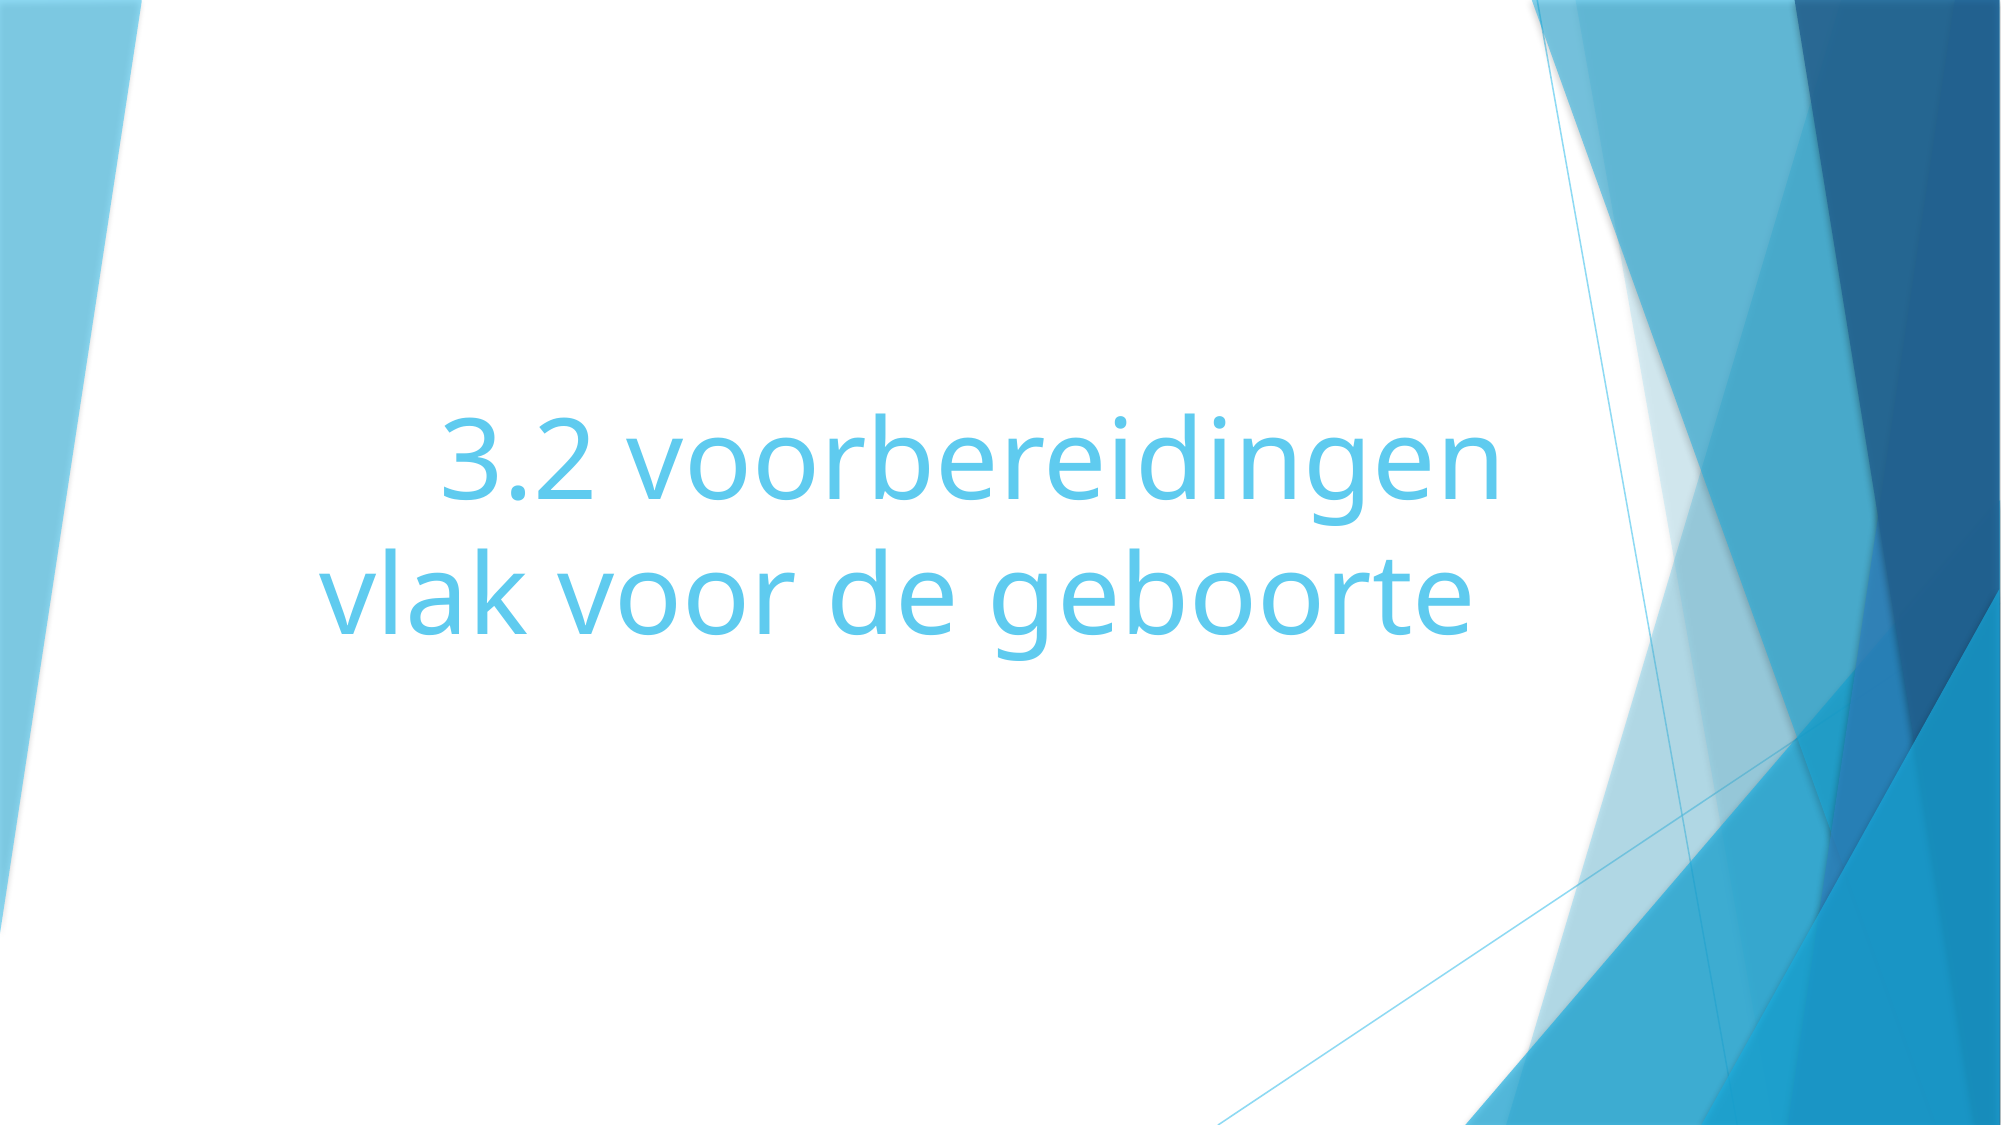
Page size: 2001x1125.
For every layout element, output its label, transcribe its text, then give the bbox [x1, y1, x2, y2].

title 3.2 voorbereidingen vlak voor de geboorte [247, 394, 1522, 665]
